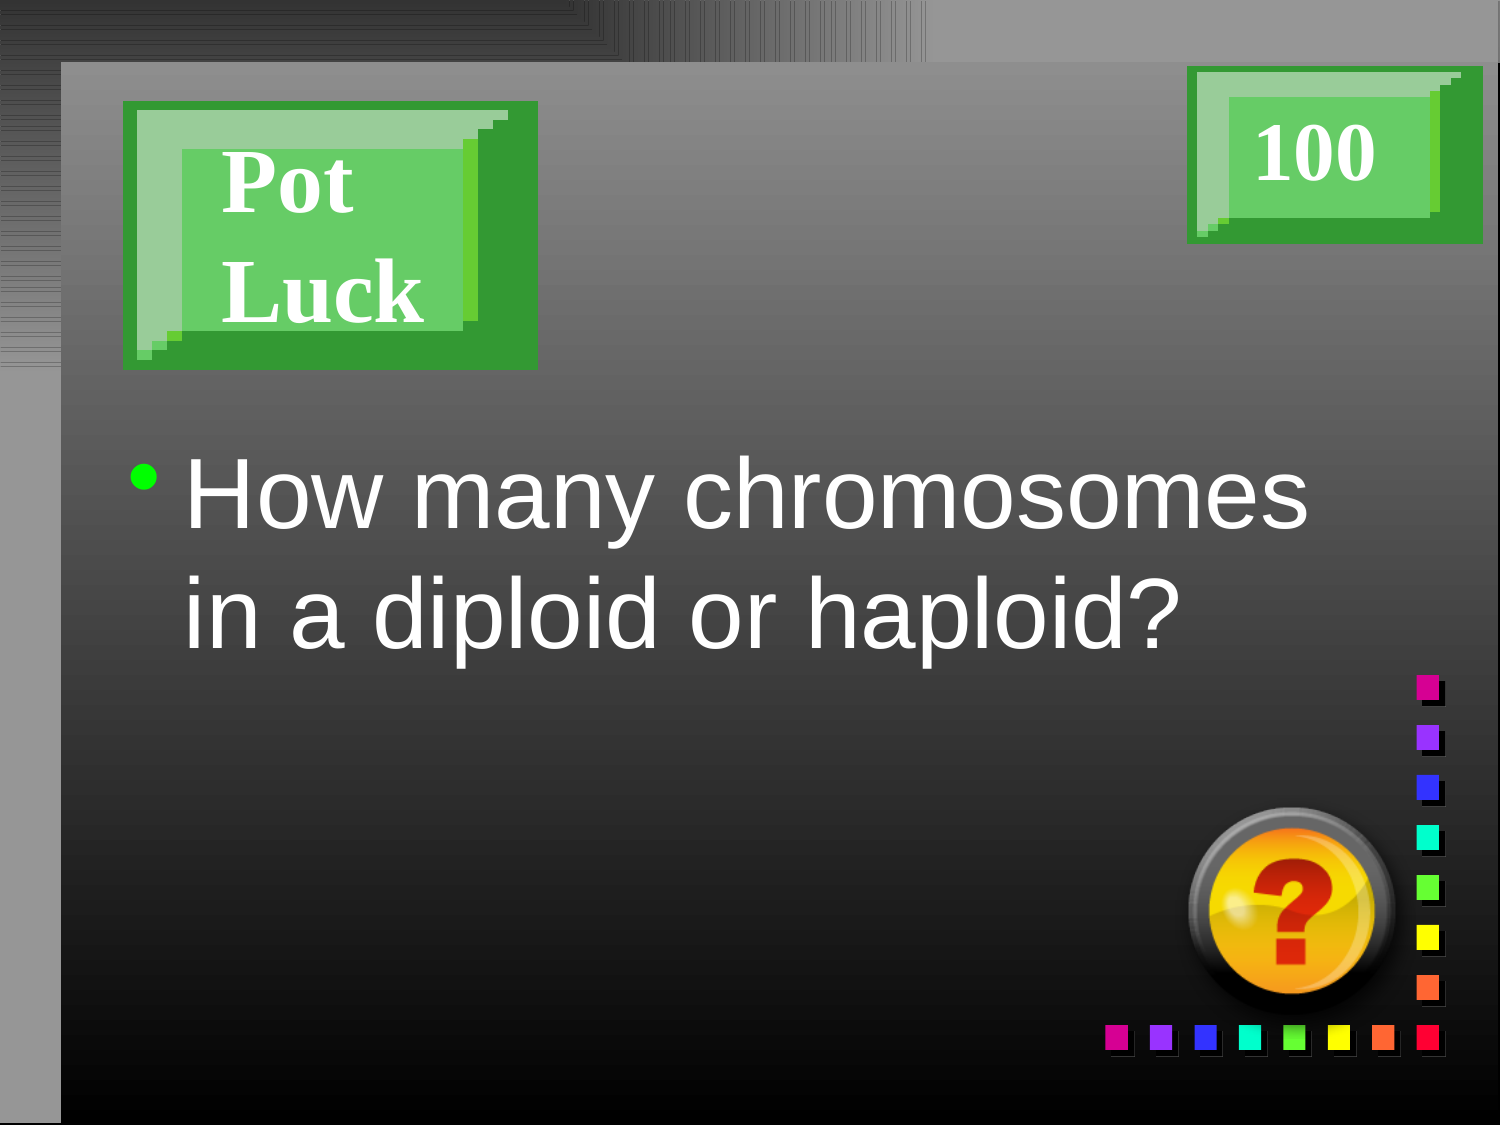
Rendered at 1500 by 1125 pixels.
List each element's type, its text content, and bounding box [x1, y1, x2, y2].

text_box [123, 101, 550, 371]
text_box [1186, 66, 1483, 244]
picture [1174, 798, 1416, 1039]
list How many chromosomes in a diploid or haploid? [112, 420, 1388, 776]
